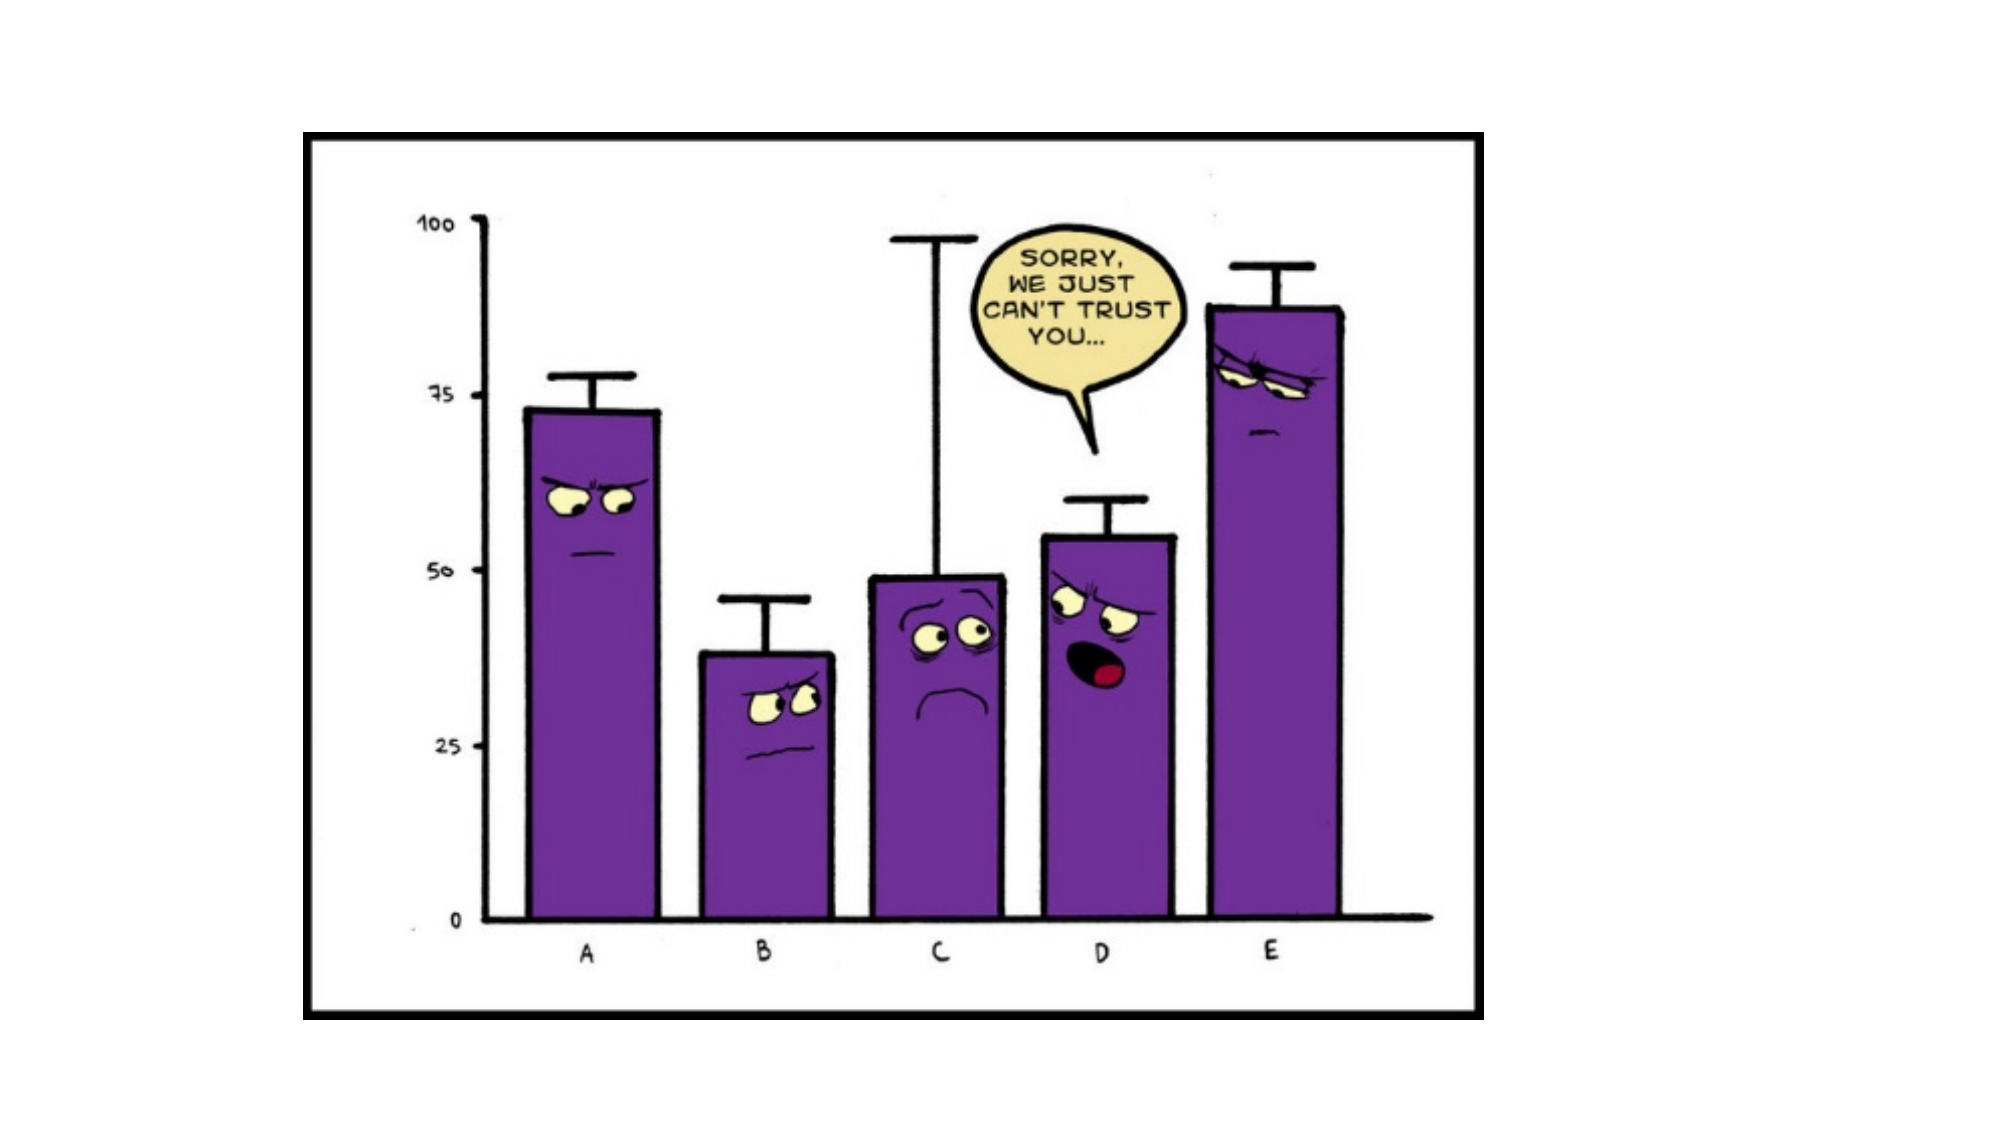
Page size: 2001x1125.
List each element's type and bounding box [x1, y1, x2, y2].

list [302, 132, 1484, 1020]
